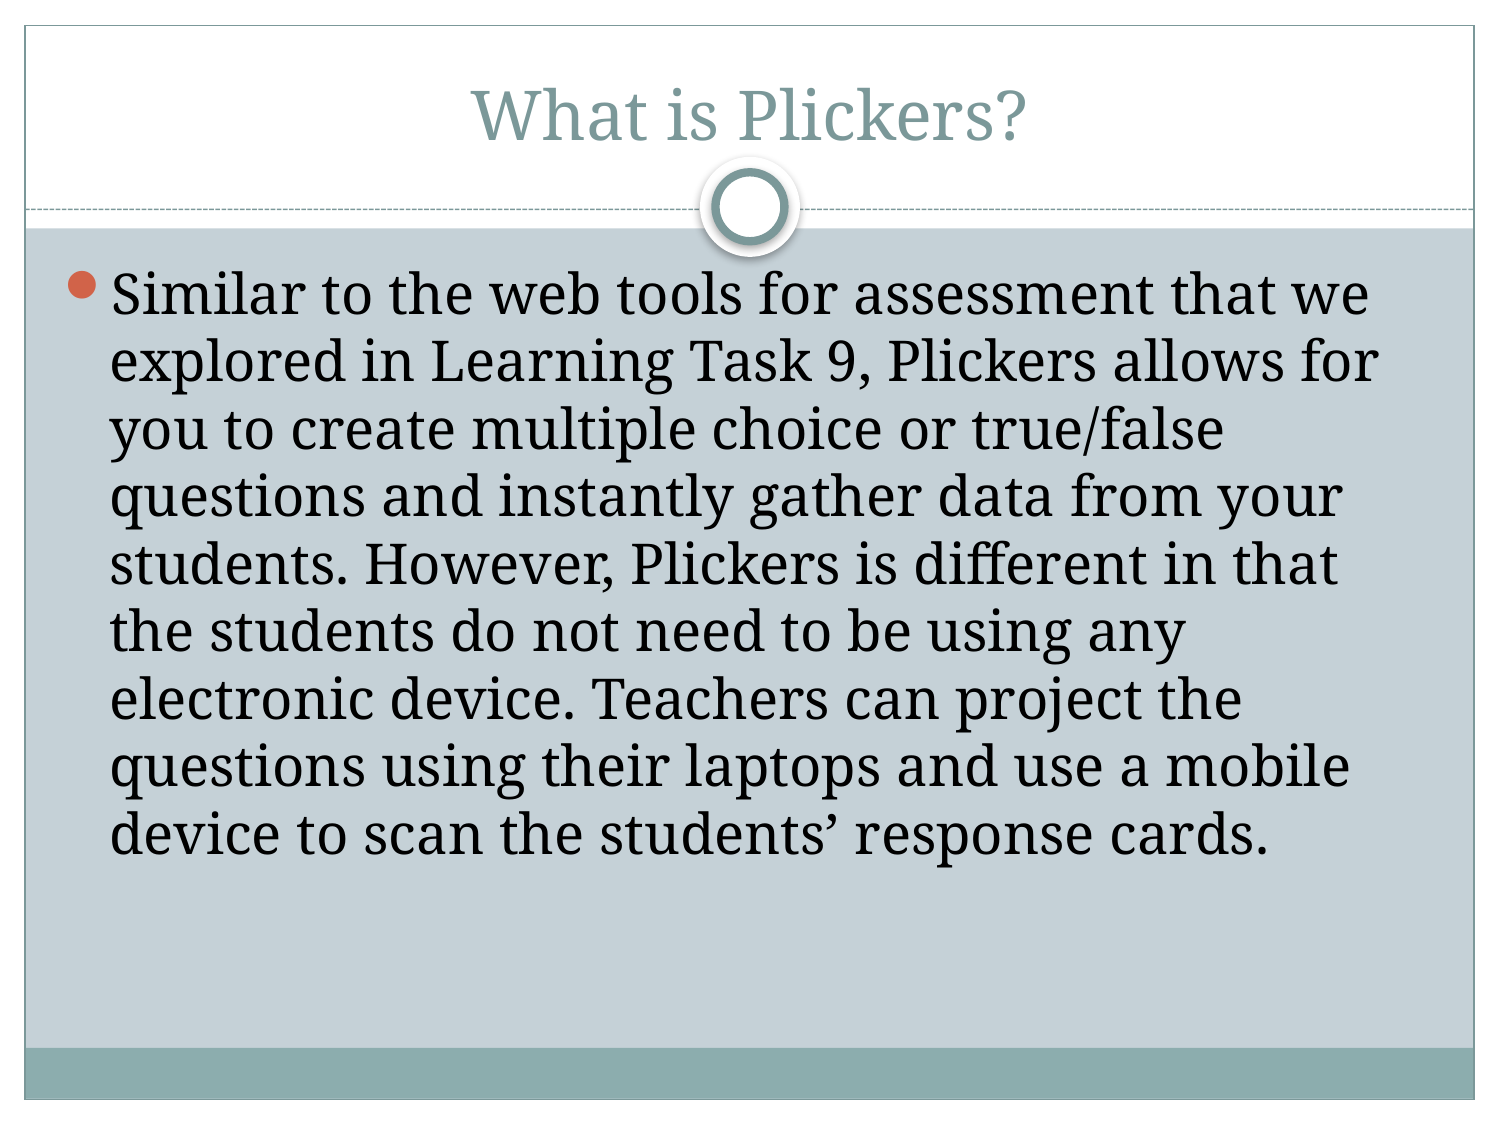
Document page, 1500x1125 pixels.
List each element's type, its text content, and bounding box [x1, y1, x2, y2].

title What is Plickers? [49, 37, 1450, 162]
list Similar to the web tools for assessment that we explored in Learning Task 9, Plickers allows for you to create multiple choice or true/false questions and instantly gather data from your students. However, Plickers is different in that the students do not need to be using any electronic device. Teachers can project the questions using their laptops and use a mobile device to scan the students’ response cards. [49, 250, 1445, 1001]
